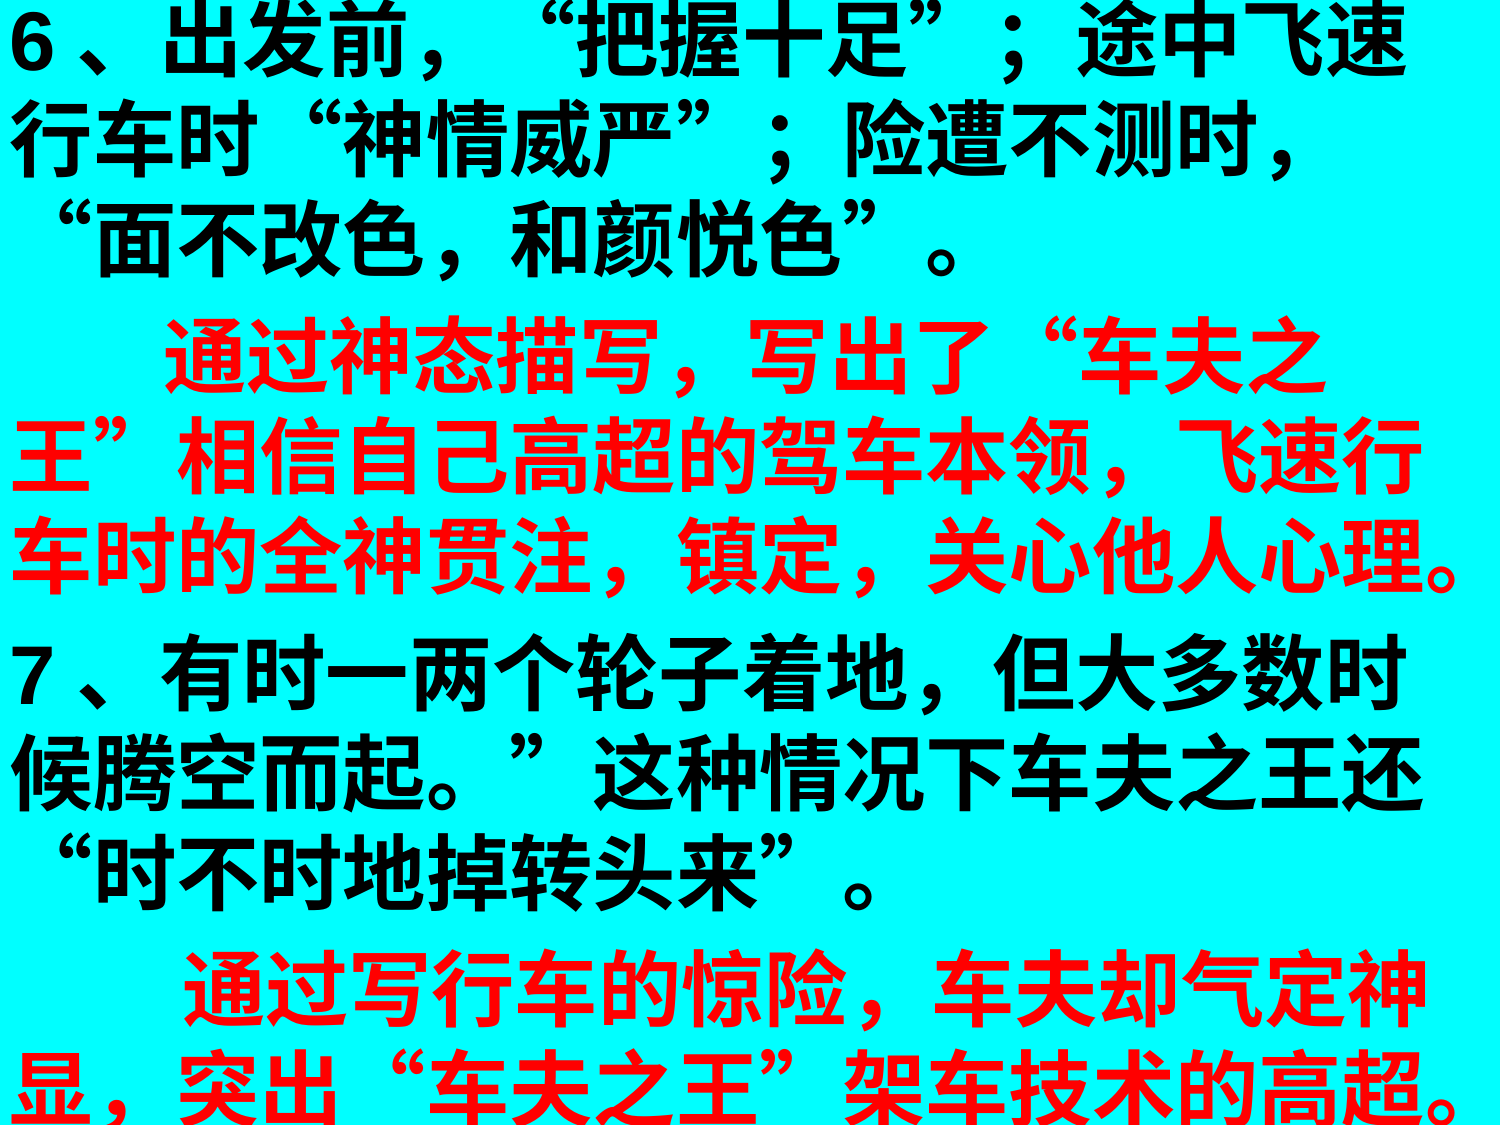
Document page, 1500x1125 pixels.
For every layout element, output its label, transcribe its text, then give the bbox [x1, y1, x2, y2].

list 6、出发前，“把握十足”；途中飞速行车时“神情威严”；险遭不测时，“面不改色，和颜悦色”。 通过神态描写，写出了“车夫之王”相信自己高超的驾车本领，飞速行车时的全神贯注，镇定，关心他人心理。 7、有时一两个轮子着地，但大多数时候腾空而起。”这种情况下车夫之王还“时不时地掉转头来”。 通过写行车的惊险，车夫却气定神显，突出“车夫之王”架车技术的高超。 [0, 0, 1499, 1120]
